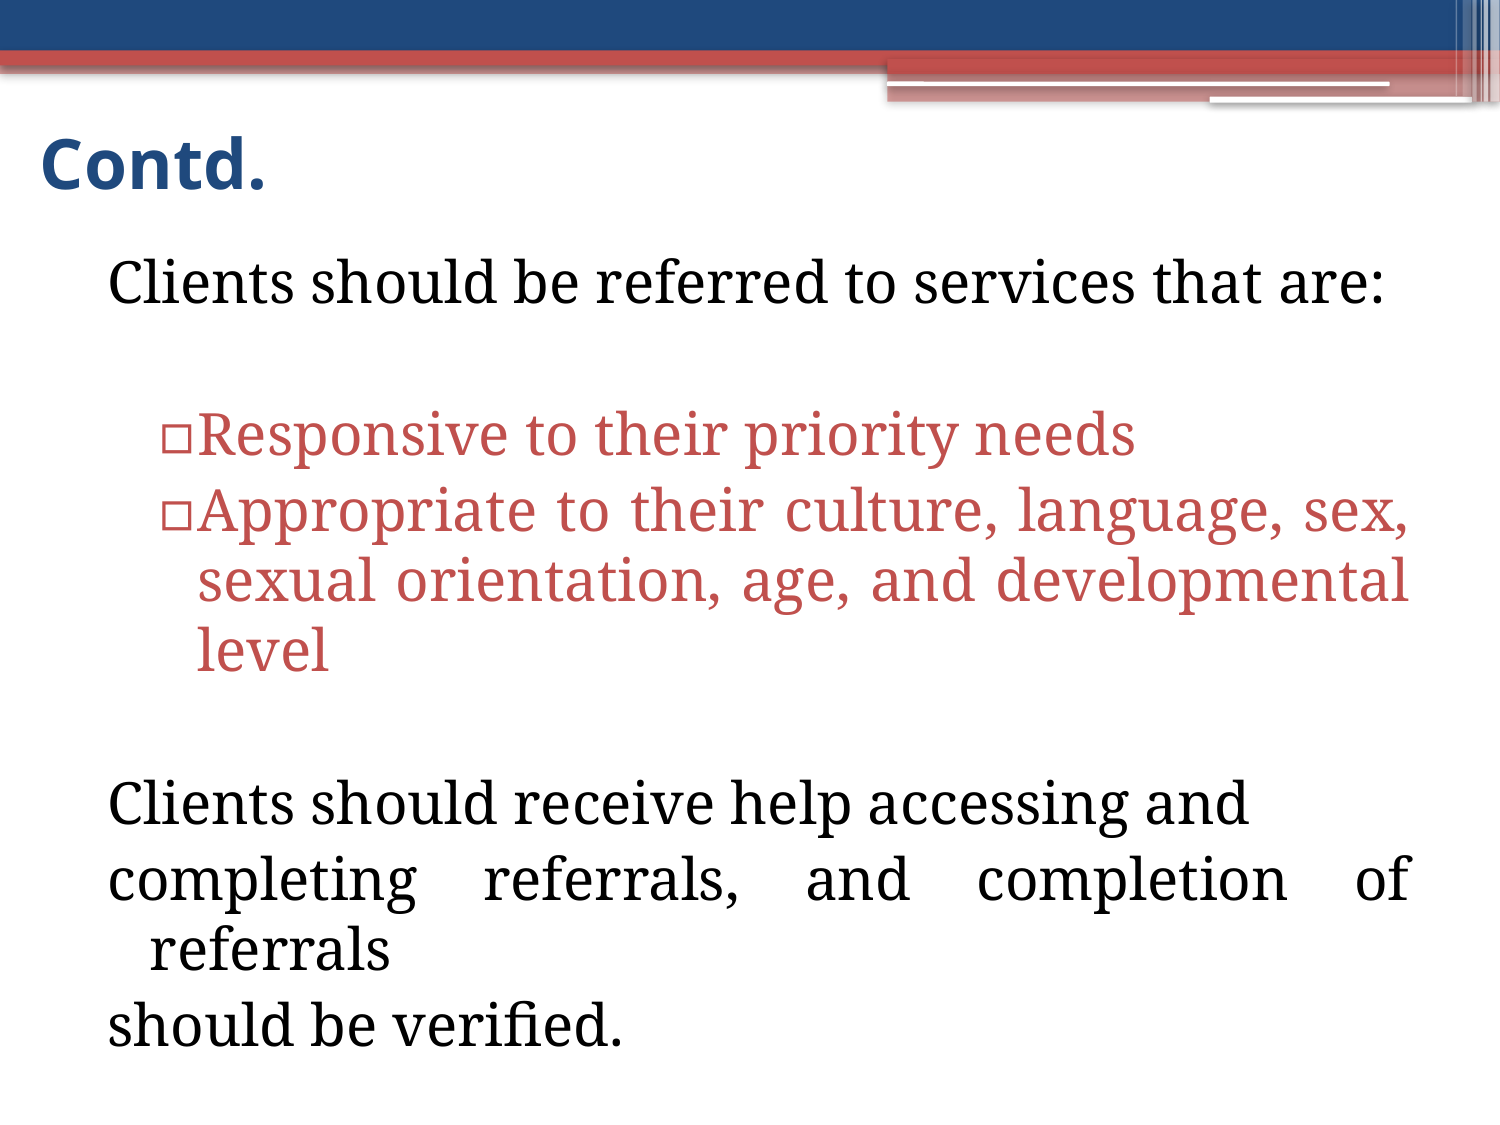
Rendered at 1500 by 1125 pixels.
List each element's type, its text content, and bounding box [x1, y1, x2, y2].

title Contd. [24, 112, 1375, 288]
list Clients should be referred to services that are: Responsive to their priority needs Appropriate to their culture, language, sex, sexual orientation, age, and developmental level Clients should receive help accessing and completing referrals, and completion of referrals should be verified. [75, 237, 1425, 1035]
